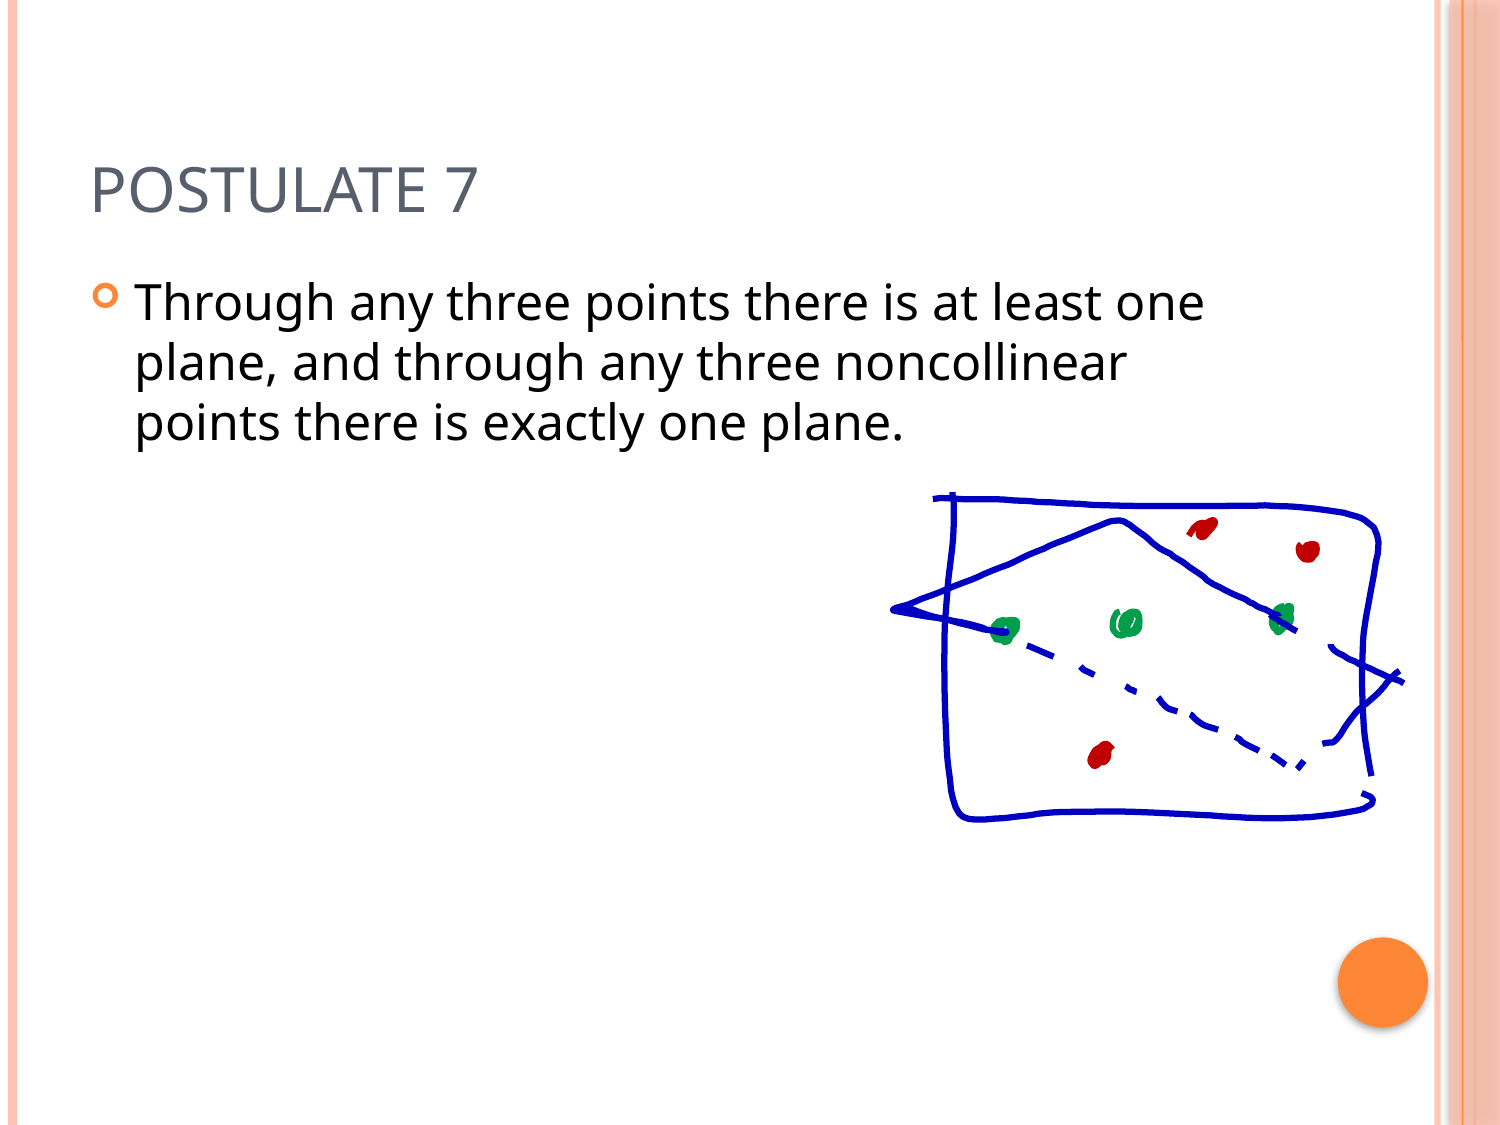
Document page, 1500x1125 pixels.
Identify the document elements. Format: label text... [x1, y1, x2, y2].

text_box [1234, 735, 1260, 752]
title Postulate 7 [75, 45, 1300, 233]
text_box [946, 512, 1021, 588]
text_box [1189, 713, 1219, 731]
text_box [1125, 685, 1137, 693]
text_box [1322, 669, 1401, 745]
text_box [1296, 760, 1305, 770]
text_box [892, 519, 1280, 634]
text_box [1026, 644, 1055, 658]
text_box [951, 492, 960, 497]
text_box [1089, 742, 1114, 768]
text_box [1079, 665, 1095, 676]
text_box [1392, 677, 1405, 685]
text_box [932, 496, 1380, 777]
text_box [1157, 696, 1178, 713]
text_box [943, 608, 1374, 821]
text_box [1329, 644, 1391, 678]
text_box [1271, 754, 1287, 766]
list Through any three points there is at least one plane, and through any three noncollinear points there is exactly one plane. [75, 262, 1300, 1062]
text_box [1269, 613, 1298, 633]
text_box [1297, 543, 1318, 561]
text_box [1187, 519, 1216, 538]
